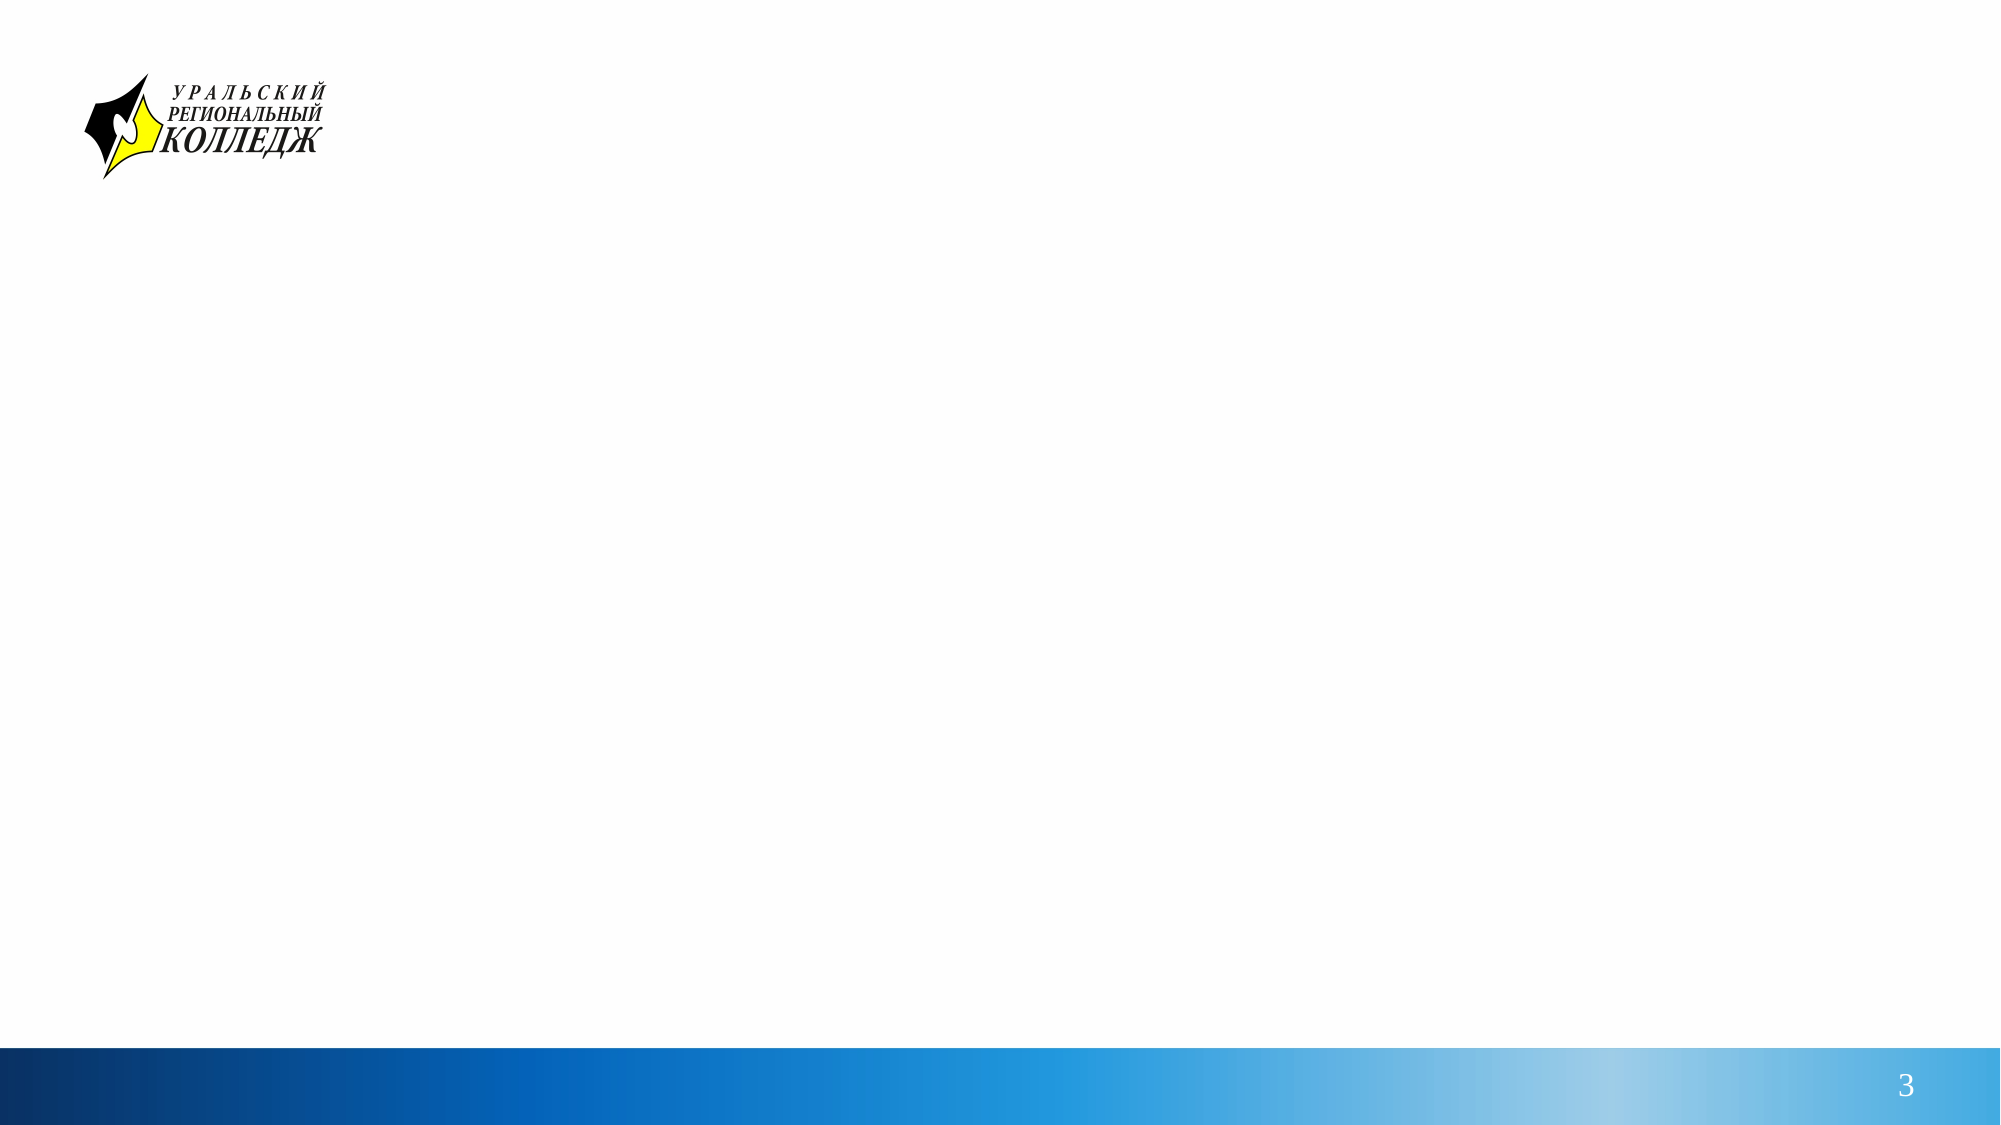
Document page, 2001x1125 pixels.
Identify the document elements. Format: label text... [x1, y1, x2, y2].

slide_number 3 [1479, 1053, 1930, 1114]
picture [0, 0, 2001, 1125]
